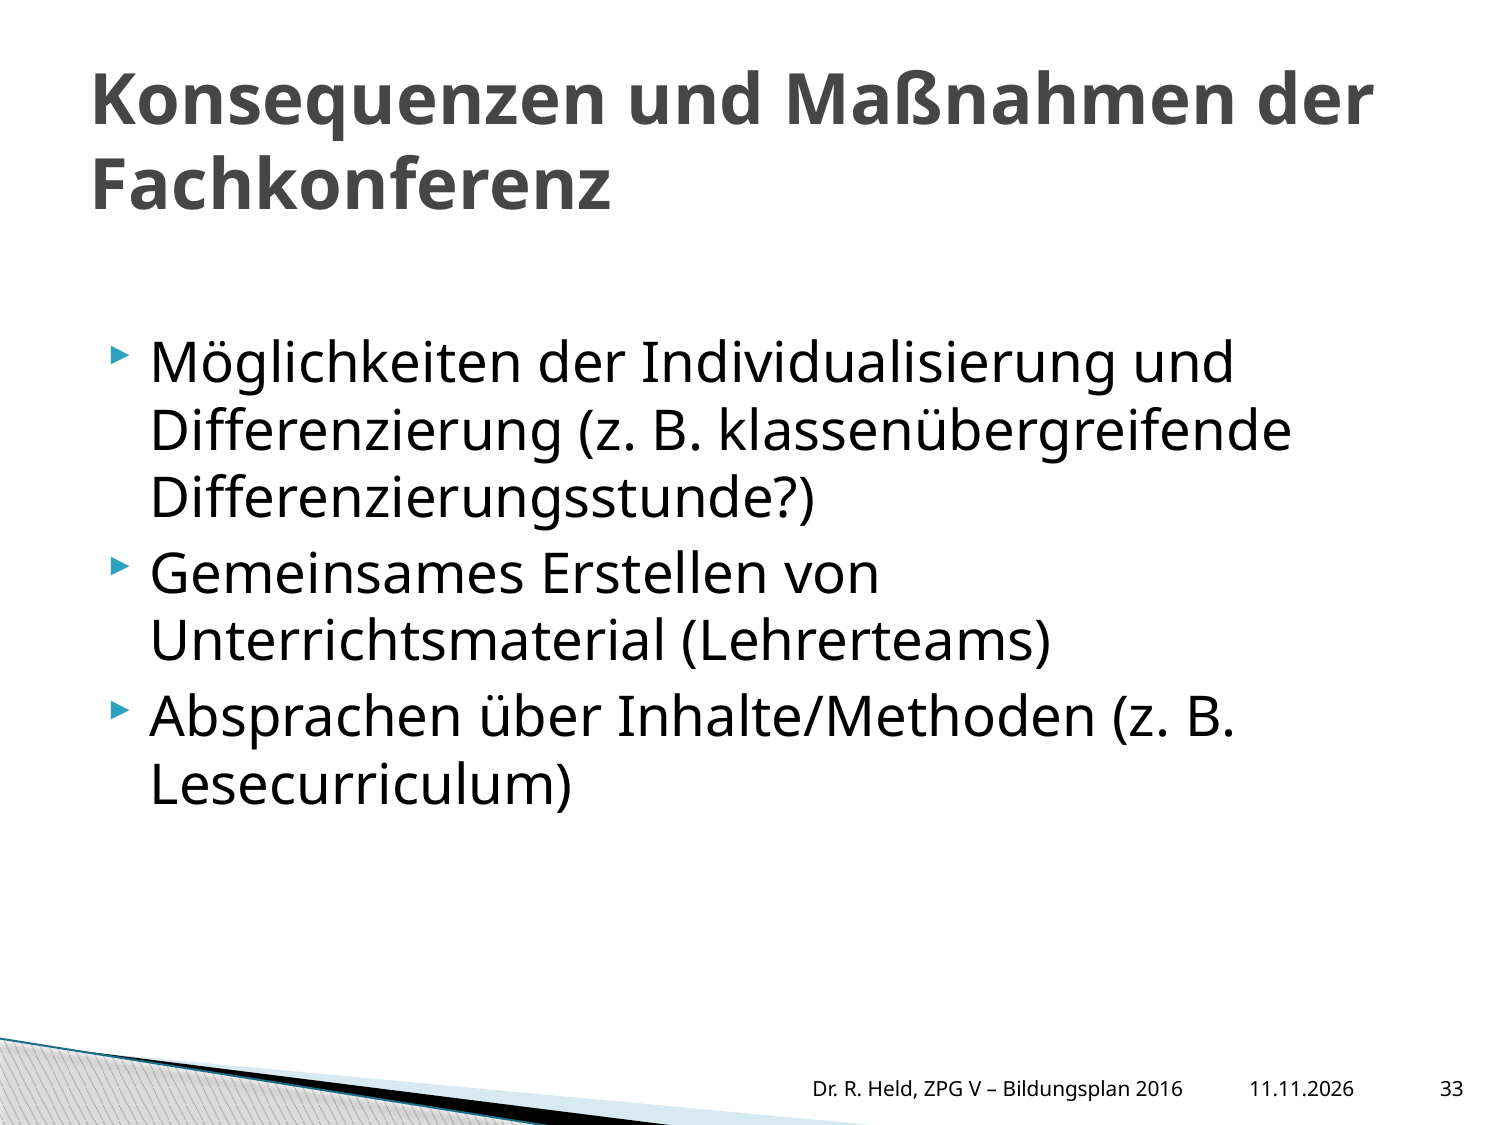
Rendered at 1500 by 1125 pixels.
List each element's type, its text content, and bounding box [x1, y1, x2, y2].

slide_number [1235, 1051, 1399, 1112]
title Konsequenzen und Maßnahmen der Fachkonferenz [75, 45, 1425, 233]
slide_number 33 [1399, 1051, 1479, 1112]
list Möglichkeiten der Individualisierung und Differenzierung (z. B. klassenübergreifende Differenzierungsstunde?) Gemeinsames Erstellen von Unterrichtsmaterial (Lehrerteams) Absprachen über Inhalte/Methoden (z. B. Lesecurriculum) [75, 243, 1425, 986]
footer Dr. R. Held, ZPG V – Bildungsplan 2016 [797, 1051, 1235, 1112]
